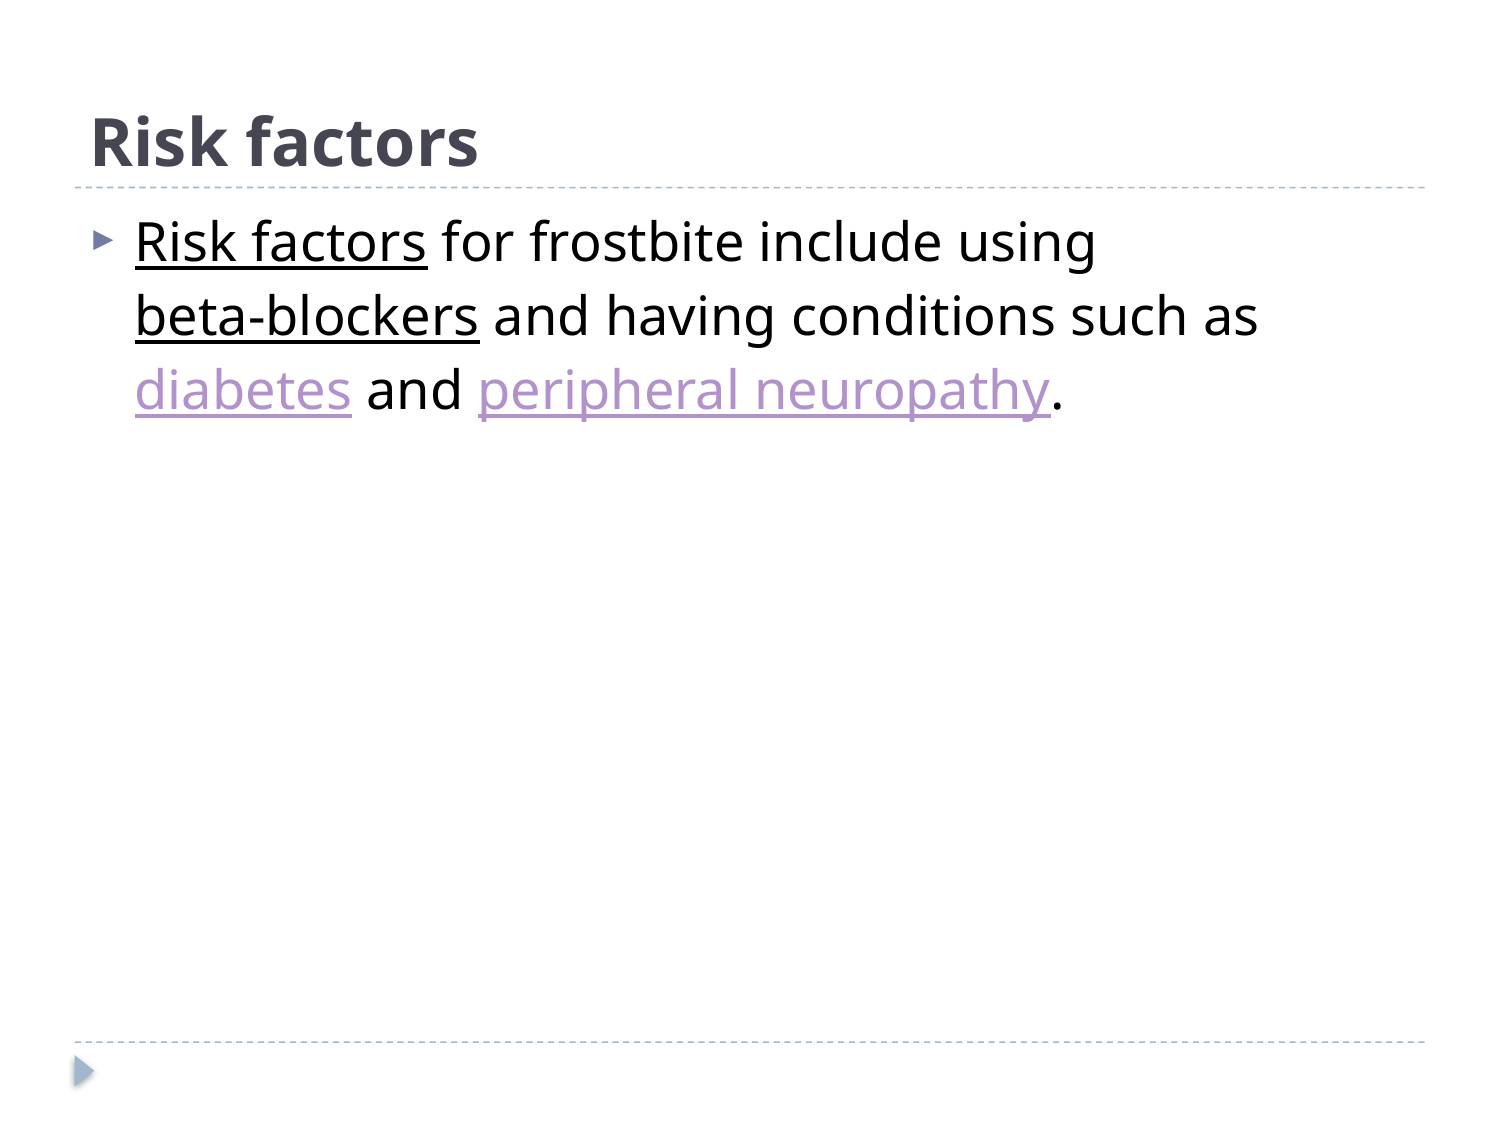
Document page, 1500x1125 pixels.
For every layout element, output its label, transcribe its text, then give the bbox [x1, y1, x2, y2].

title Risk factors [75, 24, 1425, 188]
list Risk factors for frostbite include using beta-blockers and having conditions such as diabetes and peripheral neuropathy. [75, 200, 1425, 1010]
